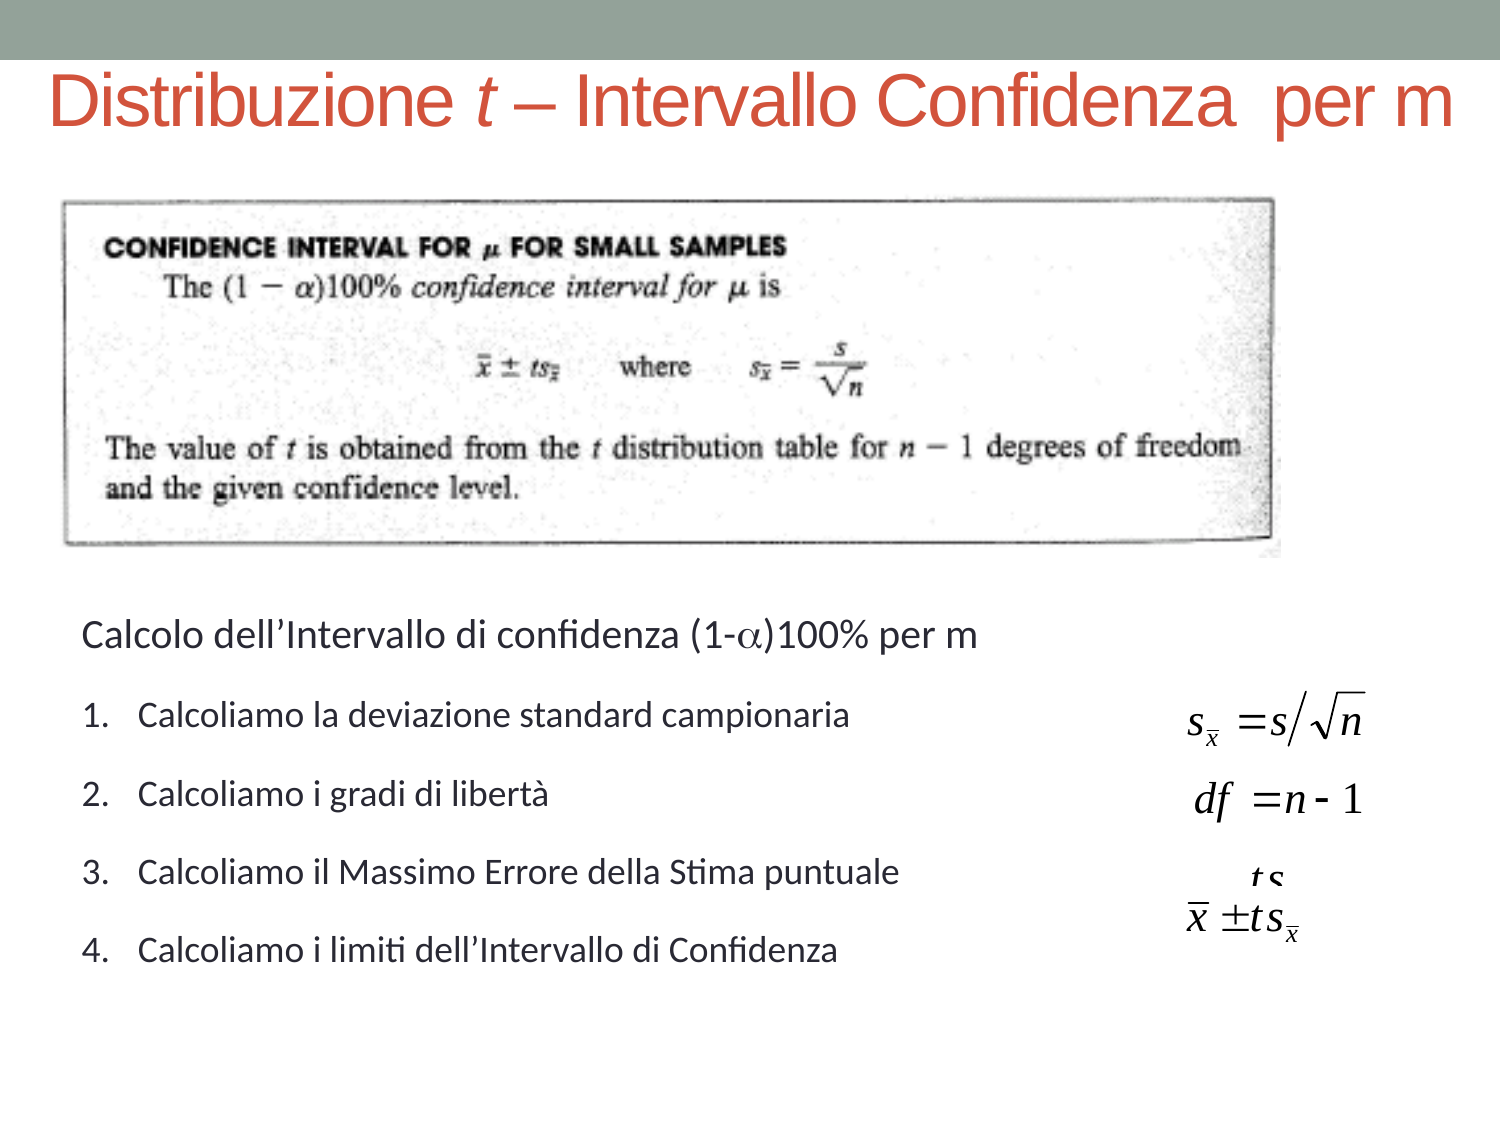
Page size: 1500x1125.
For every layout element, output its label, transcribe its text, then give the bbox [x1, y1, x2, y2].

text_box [1177, 682, 1375, 955]
text_box Calcolo dell’Intervallo di confidenza (1-a)100% per m Calcoliamo la deviazione standard campionaria Calcoliamo i gradi di libertà Calcoliamo il Massimo Errore della Stima puntuale Calcoliamo i limiti dell’Intervallo di Confidenza [66, 599, 1433, 978]
title Distribuzione t – Intervallo Confidenza per m [32, 43, 1471, 149]
picture [51, 190, 1281, 558]
